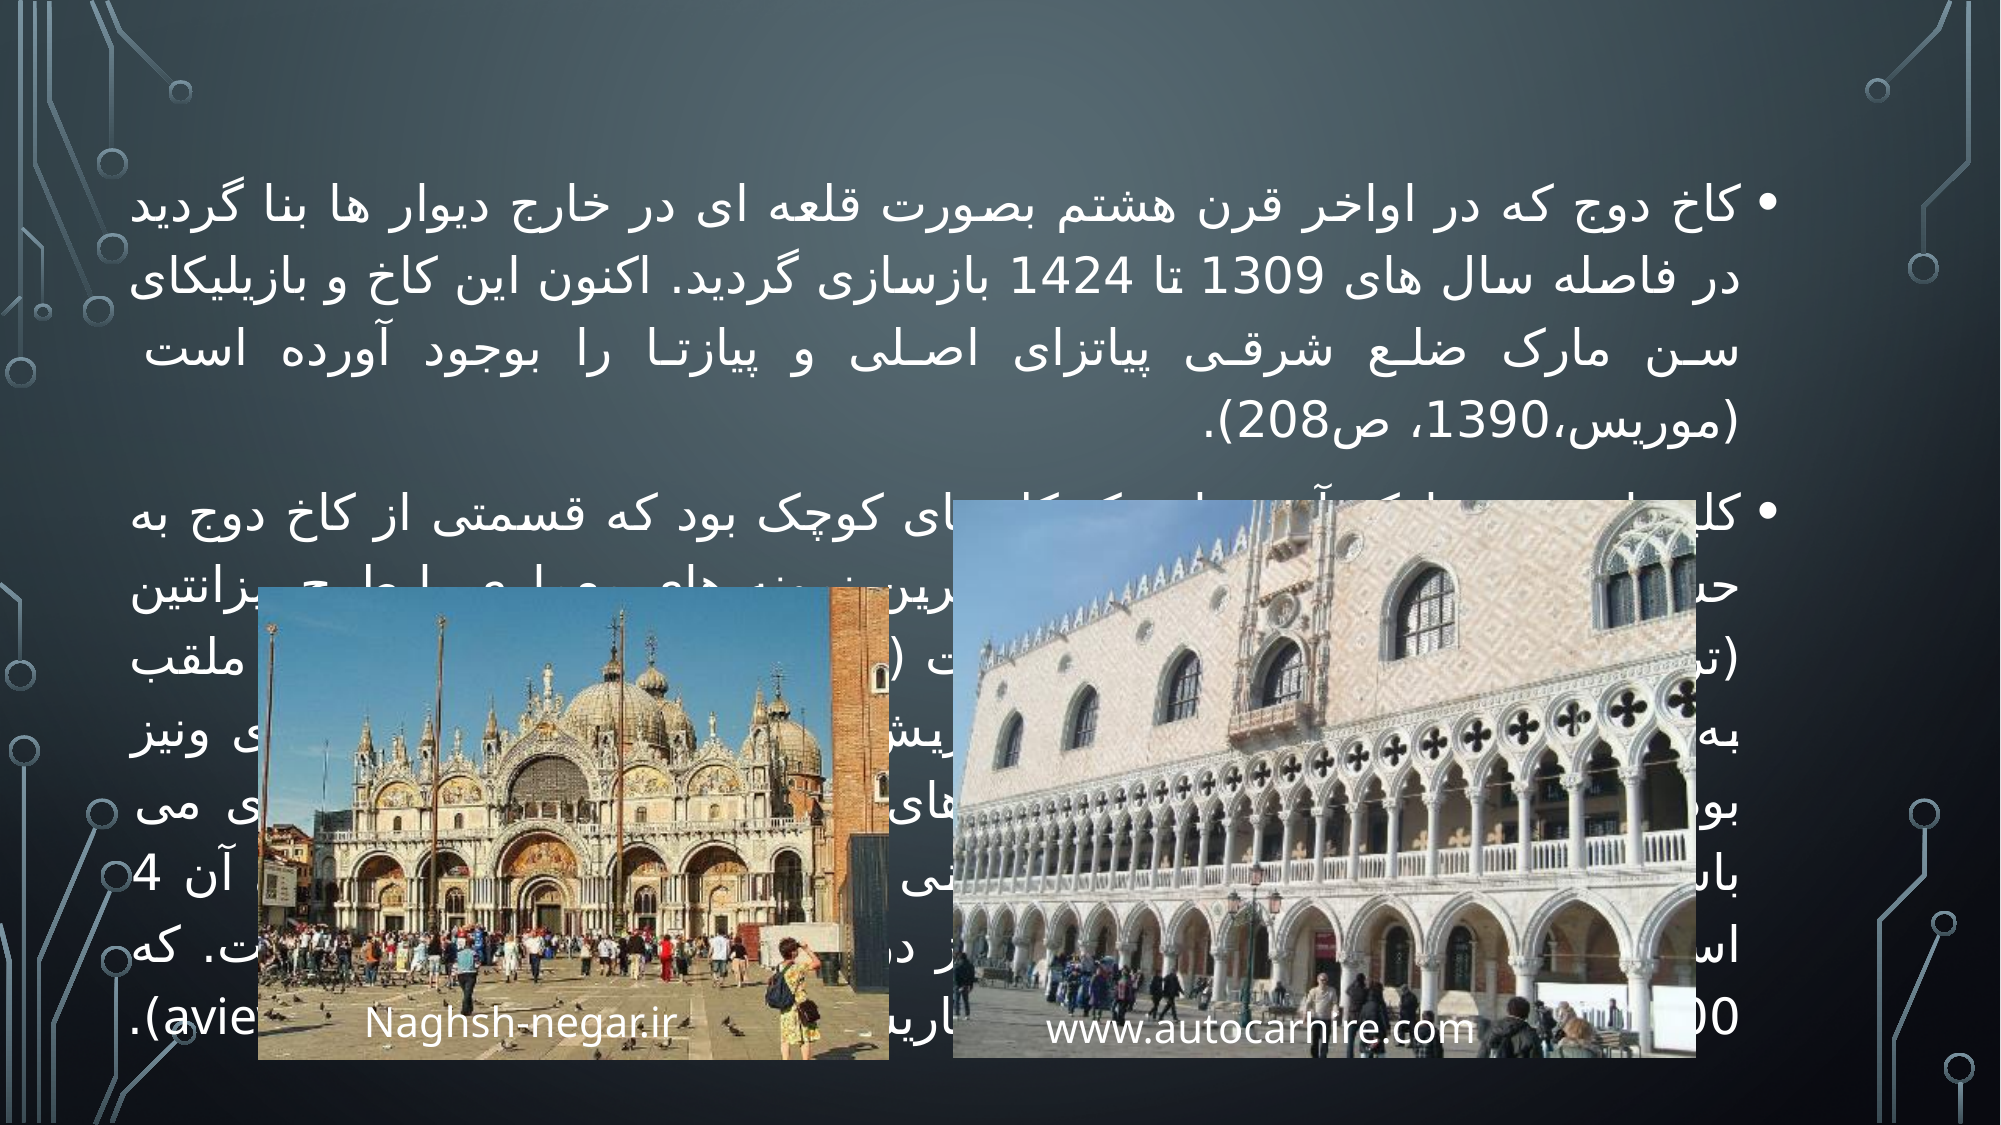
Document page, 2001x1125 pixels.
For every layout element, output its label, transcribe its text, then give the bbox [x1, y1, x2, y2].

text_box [256, 587, 889, 1061]
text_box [952, 500, 1696, 1061]
list کاخ دوج که در اواخر قرن هشتم بصورت قلعه ای در خارج دیوار ها بنا گردید در فاصله سال های 1309 تا 1424 بازسازی گردید. اکنون این کاخ و بازیلیکای سن مارک ضلع شرقی پیاتزای اصلی و پیازتا را بوجود آورده است (موریس،1390، ص208). کلیسای سن مارکو آن زمان یک کلیسای کوچک بود که قسمتی از کاخ دوج به حساب می آمد. این کلیسا یکی از بهترین نمونه های معماری با طرح بیزانتین (ترکیبی از سبک غربی و شرقی) است (توسلی،1371،ص). این کلیسا ملقب به کلیسای طلا بوده است زیرا مقر ریش سفید شهر در زمان جمهوری ونیز بوده است. این کلیسا دارای قوس های خارق العاده و تزیینات مرمری می باشد و در نمای آن حکاکی های رومانی به چشم می خورد و در نمای آن 4 اسب به نشانه ی قدرت و افتخار ونیز در سال 1379 میلادی بوده است. که 400 سال بعد از آن ناپلئون آنها را به پاریس منتقل کرد(aviewoncities.com). [112, 71, 1795, 1033]
